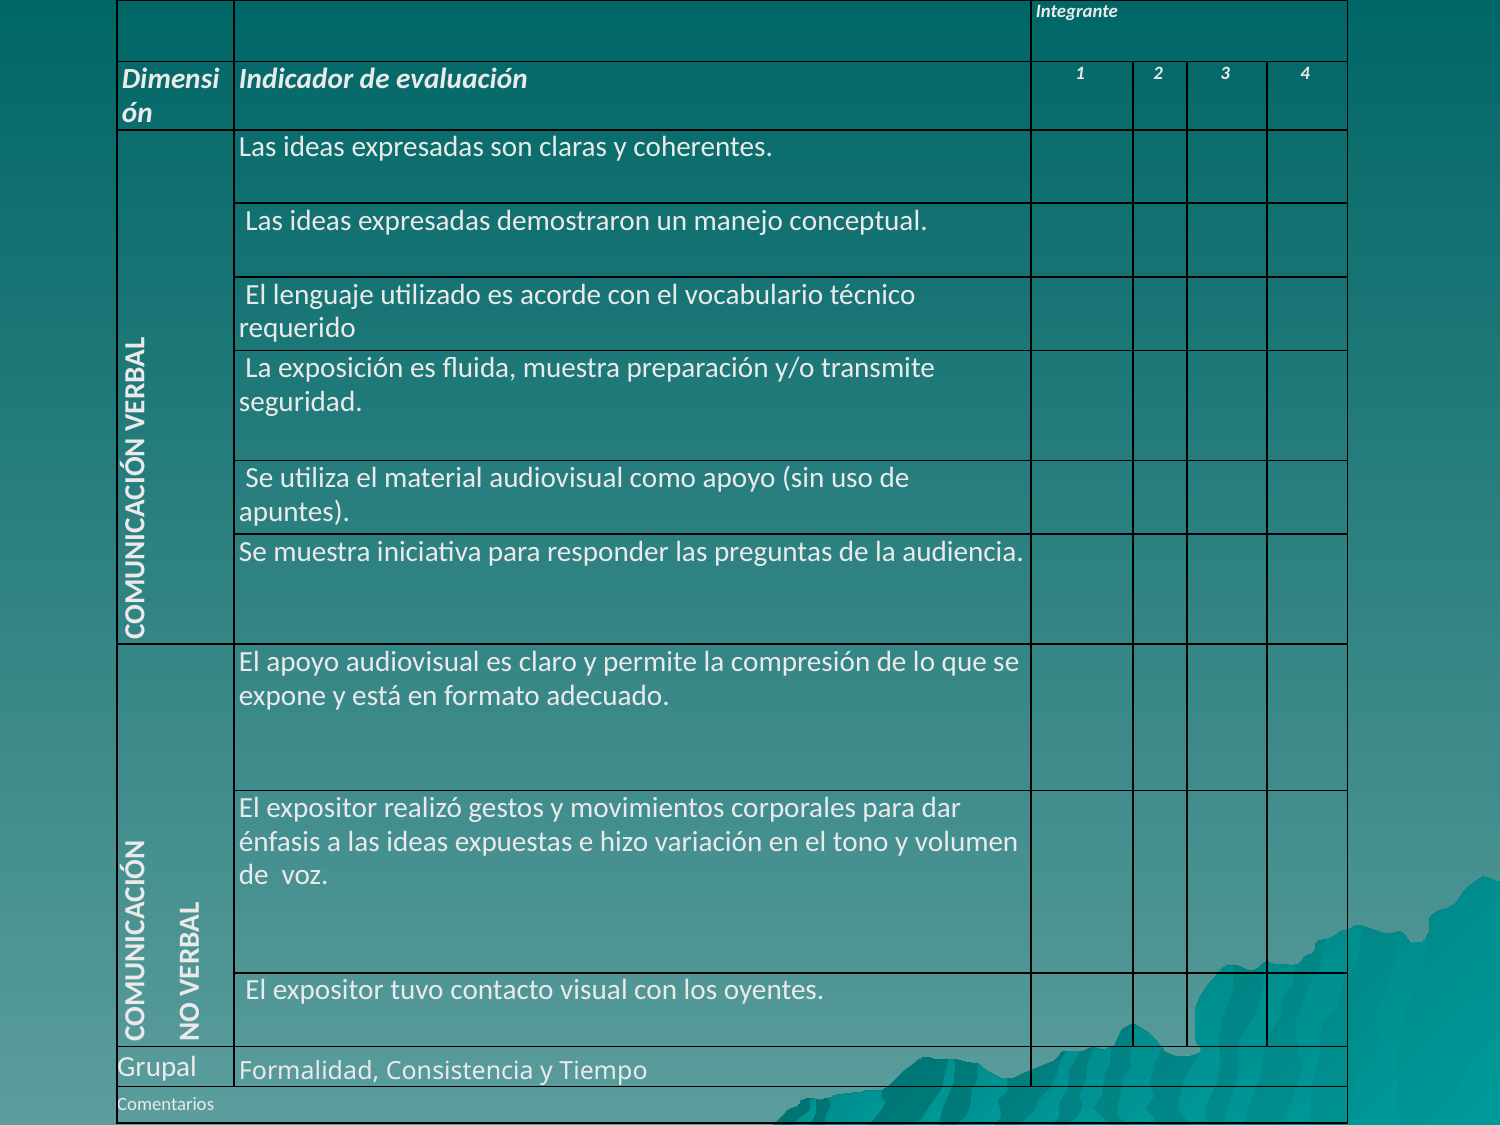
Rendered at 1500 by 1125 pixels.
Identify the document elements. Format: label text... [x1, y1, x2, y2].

table_cell [1134, 461, 1186, 533]
table_cell [1134, 645, 1186, 790]
table_cell Formalidad, Consistencia y Tiempo [235, 1047, 1030, 1086]
table_cell [1134, 278, 1186, 350]
table_cell [1268, 645, 1347, 790]
table_cell [1188, 645, 1266, 790]
table_cell Indicador de evaluación [235, 62, 1030, 129]
table_cell [1032, 204, 1132, 276]
table_cell [1268, 204, 1347, 276]
table_cell [1188, 974, 1266, 1046]
table_cell [1032, 791, 1132, 972]
table_cell 3 [1188, 62, 1266, 129]
table_cell [1268, 351, 1347, 460]
table_header Integrante [1032, 1, 1347, 61]
table_cell Se utiliza el material audiovisual como apoyo (sin uso de apuntes). [235, 461, 1030, 533]
table_cell Las ideas expresadas son claras y coherentes. [235, 131, 1030, 202]
table_cell [1188, 791, 1266, 972]
table_cell [1268, 974, 1347, 1046]
table_cell El expositor realizó gestos y movimientos corporales para dar énfasis a las ideas expuestas e hizo variación en el tono y volumen de voz. [235, 791, 1030, 972]
table_cell [1188, 131, 1266, 202]
table_cell Se muestra iniciativa para responder las preguntas de la audiencia. [235, 535, 1030, 643]
table_cell [1268, 535, 1347, 643]
table_cell Las ideas expresadas demostraron un manejo conceptual. [235, 204, 1030, 276]
table_cell Dimensión [118, 62, 233, 129]
table_cell [1268, 461, 1347, 533]
table_cell El expositor tuvo contacto visual con los oyentes. [235, 974, 1030, 1046]
table_cell COMUNICACIÓN VERBAL [118, 131, 233, 643]
table_cell La exposición es fluida, muestra preparación y/o transmite seguridad. [235, 351, 1030, 460]
table_cell [1268, 131, 1347, 202]
table_cell [1032, 351, 1132, 460]
table_cell 4 [1268, 62, 1347, 129]
table_cell [1032, 131, 1132, 202]
table_cell Comentarios [118, 1087, 1347, 1122]
table_cell [1134, 535, 1186, 643]
table_cell [1268, 791, 1347, 972]
table_header [118, 1, 233, 61]
table_cell [1032, 461, 1132, 533]
table_cell 2 [1134, 62, 1186, 129]
table_cell [1134, 131, 1186, 202]
table_cell [1188, 351, 1266, 460]
table_cell [1188, 278, 1266, 350]
table_cell [1134, 204, 1186, 276]
table_cell 1 [1032, 62, 1132, 129]
table_cell [1134, 351, 1186, 460]
table_header [235, 1, 1030, 61]
table_cell [1134, 974, 1186, 1046]
table_cell [1032, 535, 1132, 643]
table_cell COMUNICACIÓN NO VERBAL [118, 645, 233, 1046]
table_cell El lenguaje utilizado es acorde con el vocabulario técnico requerido [235, 278, 1030, 350]
table_cell [1032, 278, 1132, 350]
table_cell [1134, 791, 1186, 972]
table_cell [1032, 974, 1132, 1046]
table_cell [1268, 278, 1347, 350]
table_cell [1188, 204, 1266, 276]
table_cell [1032, 645, 1132, 790]
table_cell [1032, 1047, 1347, 1086]
table_cell [1188, 461, 1266, 533]
table_cell [1188, 535, 1266, 643]
table_cell Grupal [118, 1047, 233, 1086]
table_cell El apoyo audiovisual es claro y permite la compresión de lo que se expone y está en formato adecuado. [235, 645, 1030, 790]
